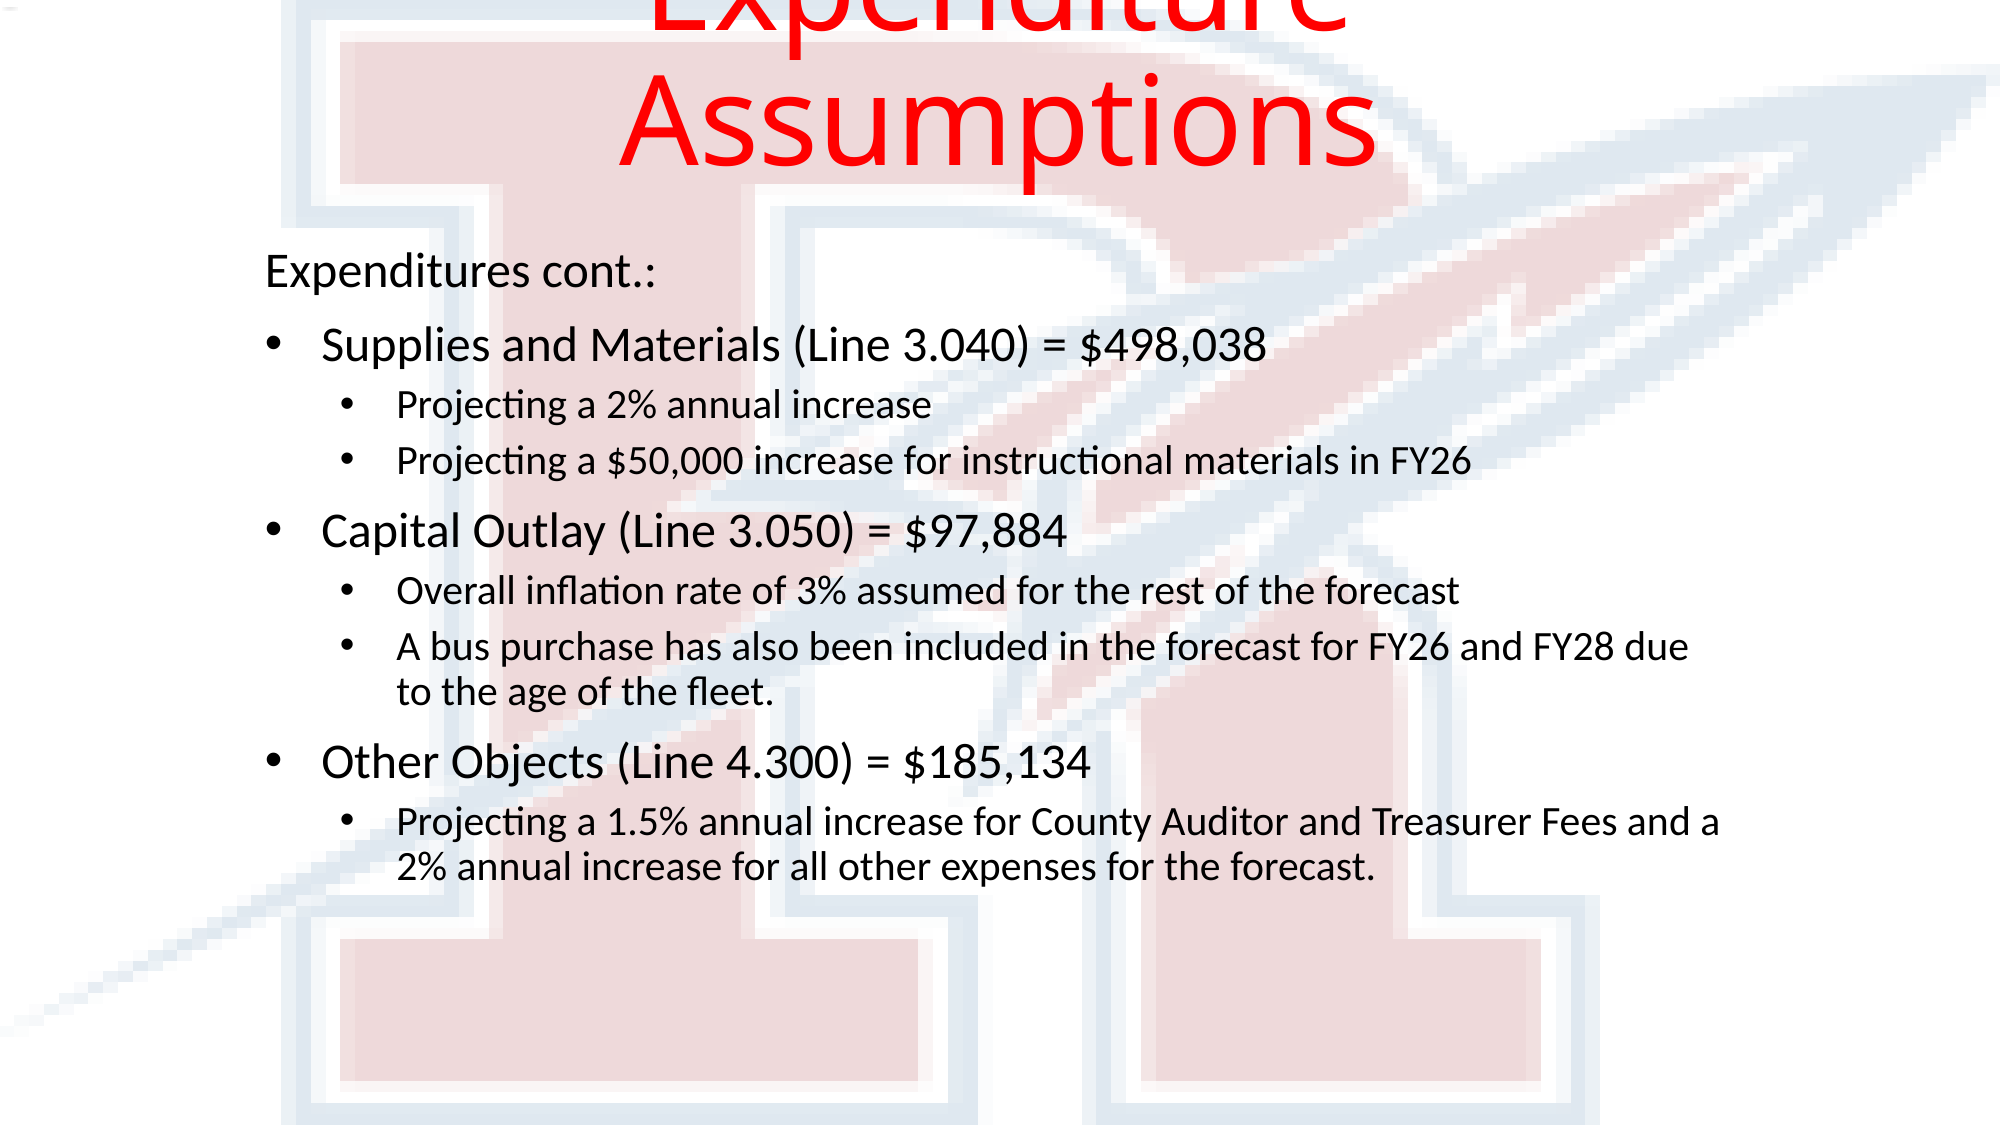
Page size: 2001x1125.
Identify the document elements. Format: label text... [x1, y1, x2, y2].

title Expenditure Assumptions [249, 41, 1750, 200]
subtitle Expenditures cont.: Supplies and Materials (Line 3.040) = $498,038 Projecting a 2% annual increase Projecting a $50,000 increase for instructional materials in FY26 Capital Outlay (Line 3.050) = $97,884 Overall inflation rate of 3% assumed for the rest of the forecast A bus purchase has also been included in the forecast for FY26 and FY28 due to the age of the fleet. Other Objects (Line 4.300) = $185,134 Projecting a 1.5% annual increase for County Auditor and Treasurer Fees and a 2% annual increase for all other expenses for the forecast. [249, 236, 1750, 1028]
